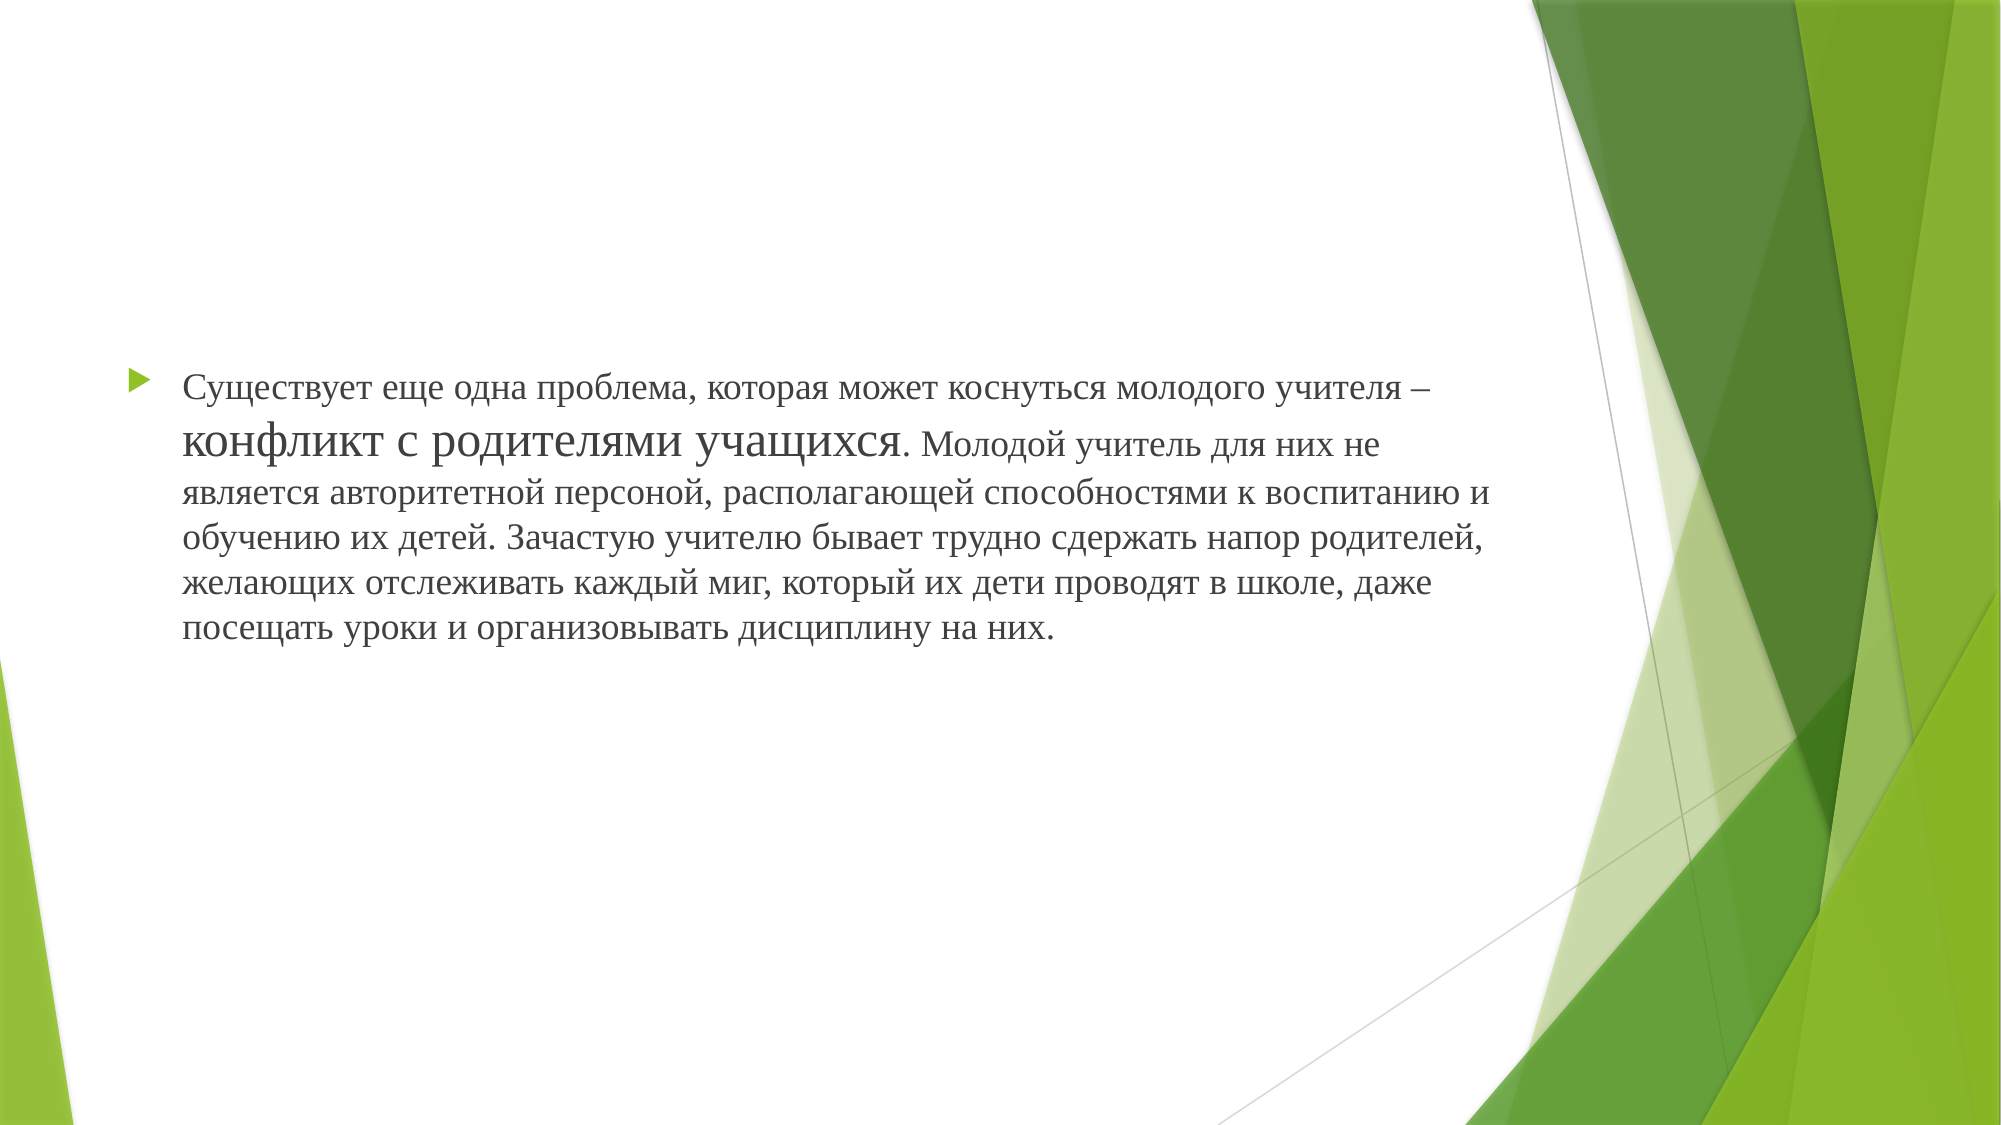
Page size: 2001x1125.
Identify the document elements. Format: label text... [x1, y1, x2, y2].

list Существует еще одна проблема, которая может коснуться молодого учителя – конфликт с родителями учащихся. Молодой учитель для них не является авторитетной персоной, располагающей способностями к воспитанию и обучению их детей. Зачастую учителю бывает трудно сдержать напор родителей, желающих отслеживать каждый миг, который их дети проводят в школе, даже посещать уроки и организовывать дисциплину на них. [111, 354, 1522, 992]
